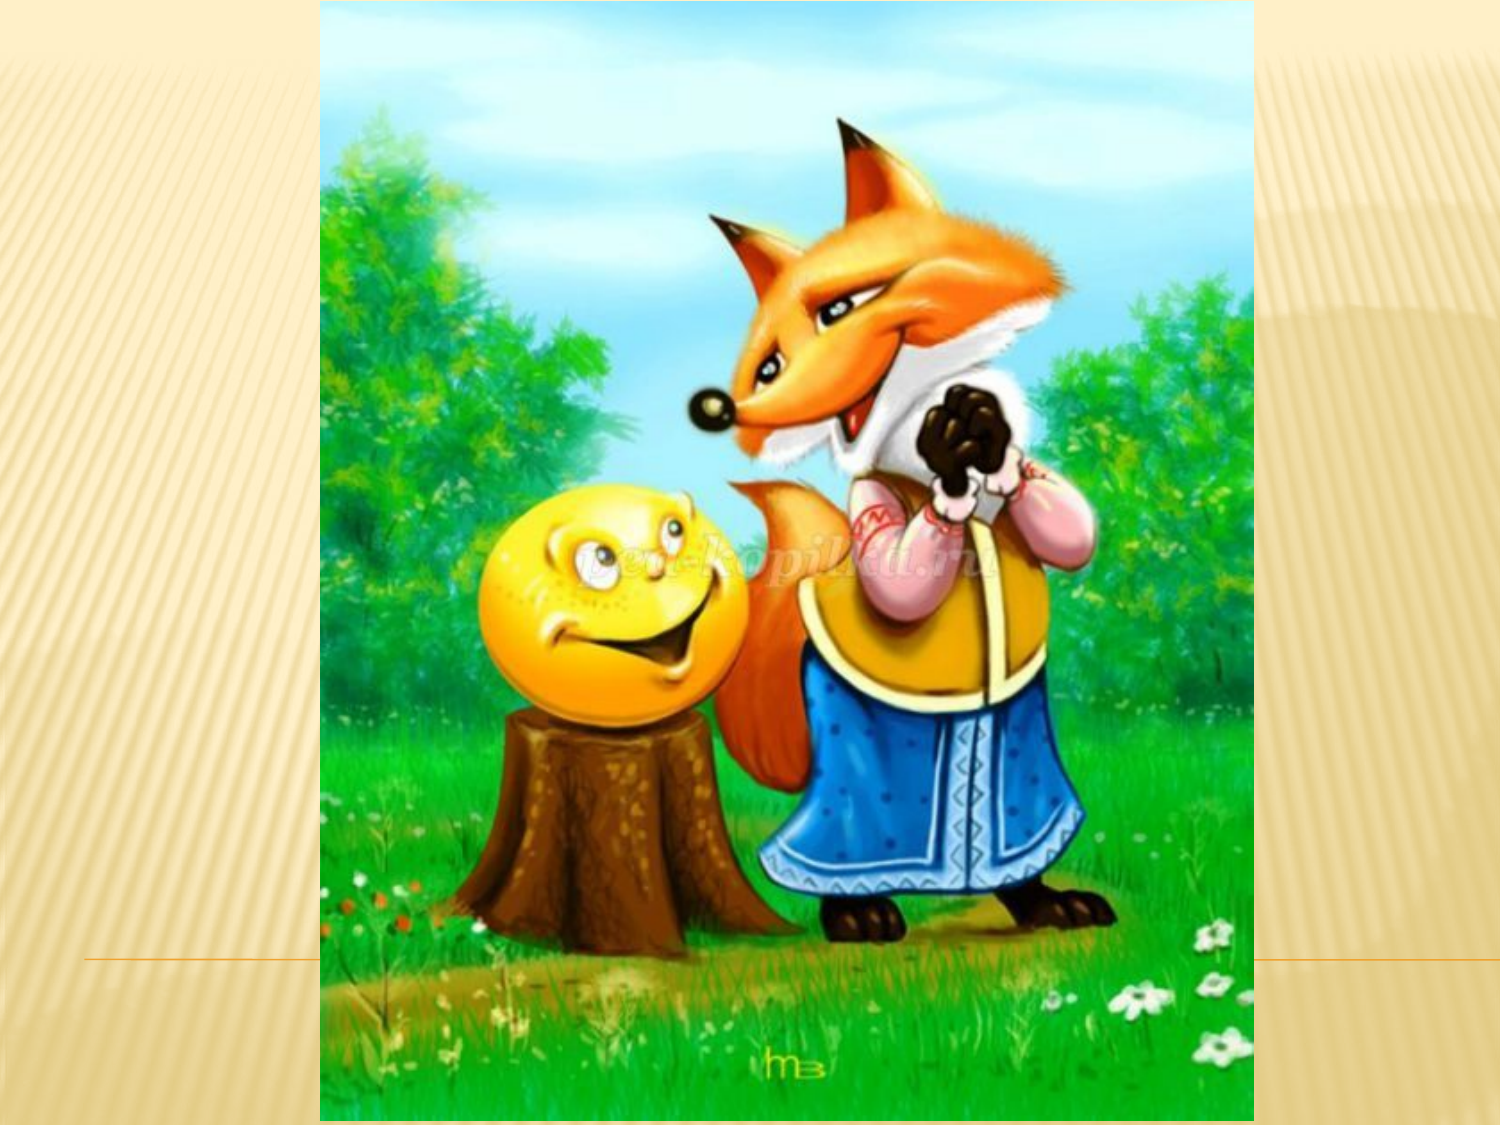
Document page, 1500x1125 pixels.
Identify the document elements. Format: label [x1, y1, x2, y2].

list [320, 1, 1255, 1121]
